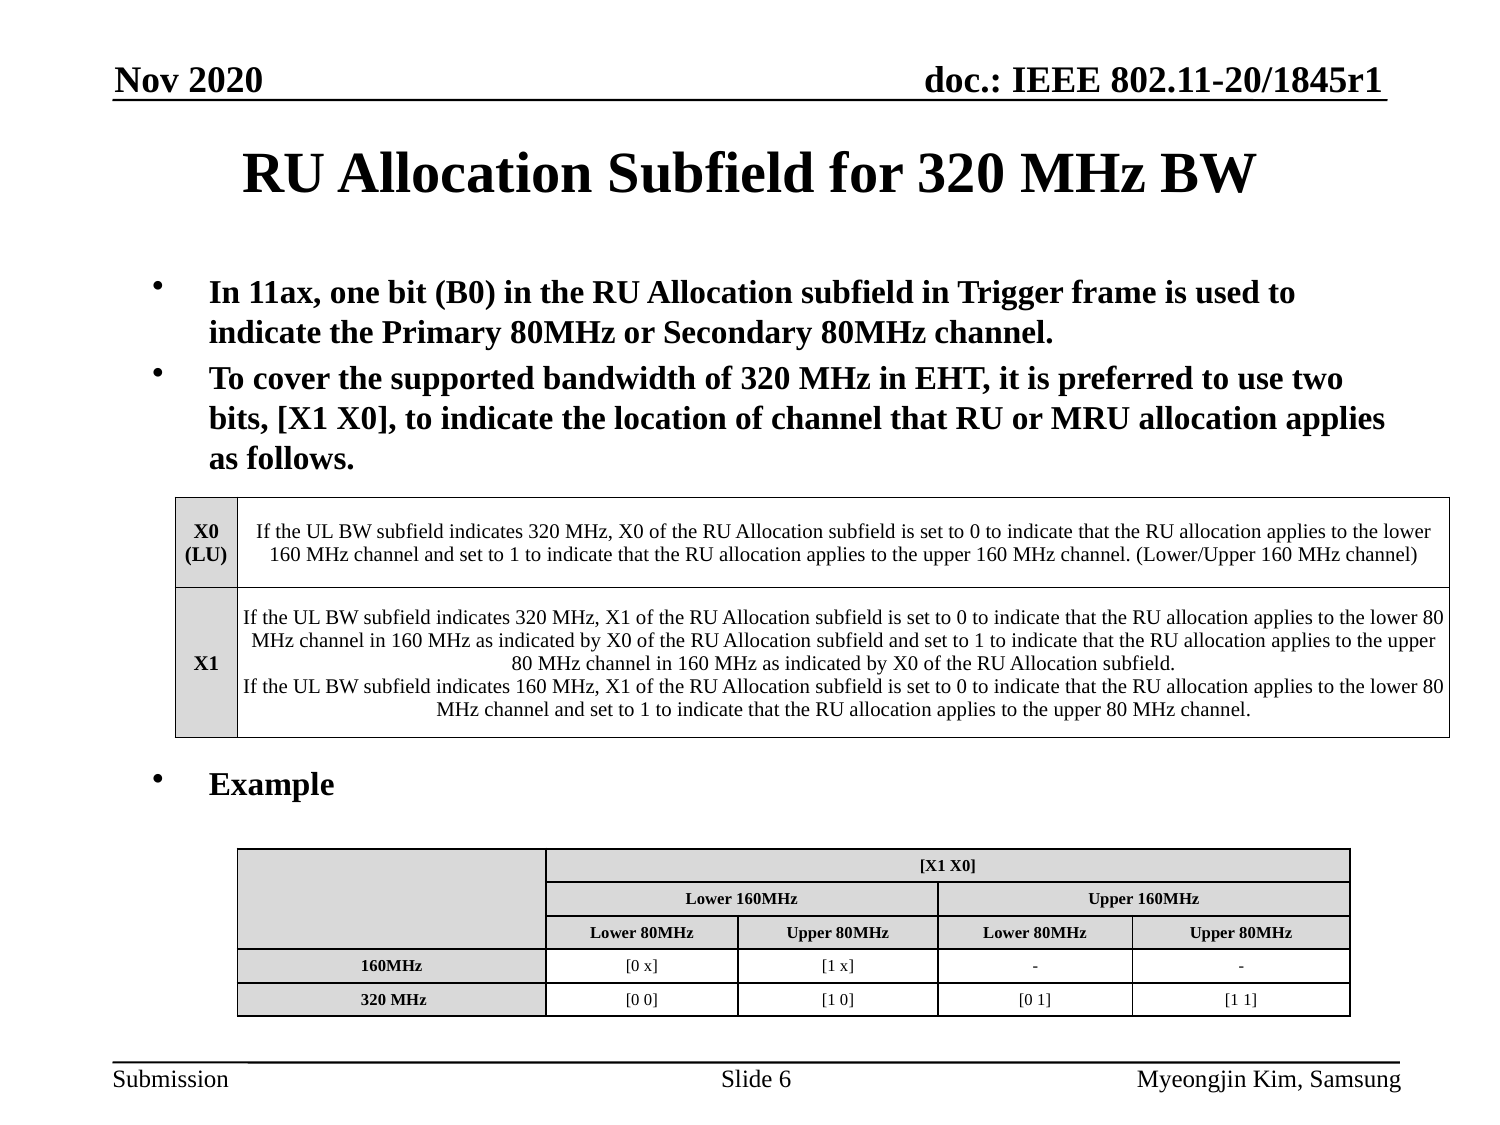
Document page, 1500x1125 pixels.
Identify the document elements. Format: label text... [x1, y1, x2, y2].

table_cell Lower 160MHz [547, 883, 937, 915]
table_header [X1 X0] [547, 850, 1349, 881]
text_box In 11ax, one bit (B0) in the RU Allocation subfield in Trigger frame is used to indicate the Primary 80MHz or Secondary 80MHz channel. To cover the supported bandwidth of 320 MHz in EHT, it is preferred to use two bits, [X1 X0], to indicate the location of channel that RU or MRU allocation applies as follows. Example [137, 262, 1413, 1025]
table_cell [0 0] [547, 984, 737, 1015]
table_cell - [939, 950, 1132, 982]
table_cell Lower 80MHz [547, 917, 737, 948]
title RU Allocation Subfield for 320 MHz BW [112, 112, 1388, 226]
table_header [238, 850, 545, 948]
footer Myeongjin Kim, Samsung [1130, 1061, 1402, 1093]
table_cell Upper 80MHz [739, 917, 937, 948]
table_cell Upper 80MHz [1133, 917, 1349, 948]
table_cell [1 0] [739, 984, 937, 1015]
table_cell 160MHz [238, 950, 545, 982]
table_cell X1 [176, 588, 237, 737]
table_cell Lower 80MHz [939, 917, 1132, 948]
table_header X0 (LU) [176, 498, 237, 587]
table_cell - [1133, 950, 1349, 982]
table_cell 320 MHz [238, 984, 545, 1015]
slide_number Slide 6 [712, 1061, 800, 1093]
table_cell [0 x] [547, 950, 737, 982]
table_cell If the UL BW subfield indicates 320 MHz, X1 of the RU Allocation subfield is set to 0 to indicate that the RU allocation applies to the lower 80 MHz channel in 160 MHz as indicated by X0 of the RU Allocation subfield and set to 1 to indicate that the RU allocation applies to the upper 80 MHz channel in 160 MHz as indicated by X0 of the RU Allocation subfield. If the UL BW subfield indicates 160 MHz, X1 of the RU Allocation subfield is set to 0 to indicate that the RU allocation applies to the lower 80 MHz channel and set to 1 to indicate that the RU allocation applies to the upper 80 MHz channel. [238, 588, 1449, 737]
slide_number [114, 54, 309, 101]
table_cell [0 1] [939, 984, 1132, 1015]
table_cell Upper 160MHz [939, 883, 1349, 915]
table_header If the UL BW subfield indicates 320 MHz, X0 of the RU Allocation subfield is set to 0 to indicate that the RU allocation applies to the lower 160 MHz channel and set to 1 to indicate that the RU allocation applies to the upper 160 MHz channel. (Lower/Upper 160 MHz channel) [238, 498, 1449, 587]
table_cell [1 x] [739, 950, 937, 982]
table_cell [1 1] [1133, 984, 1349, 1015]
list [112, 237, 1388, 1001]
